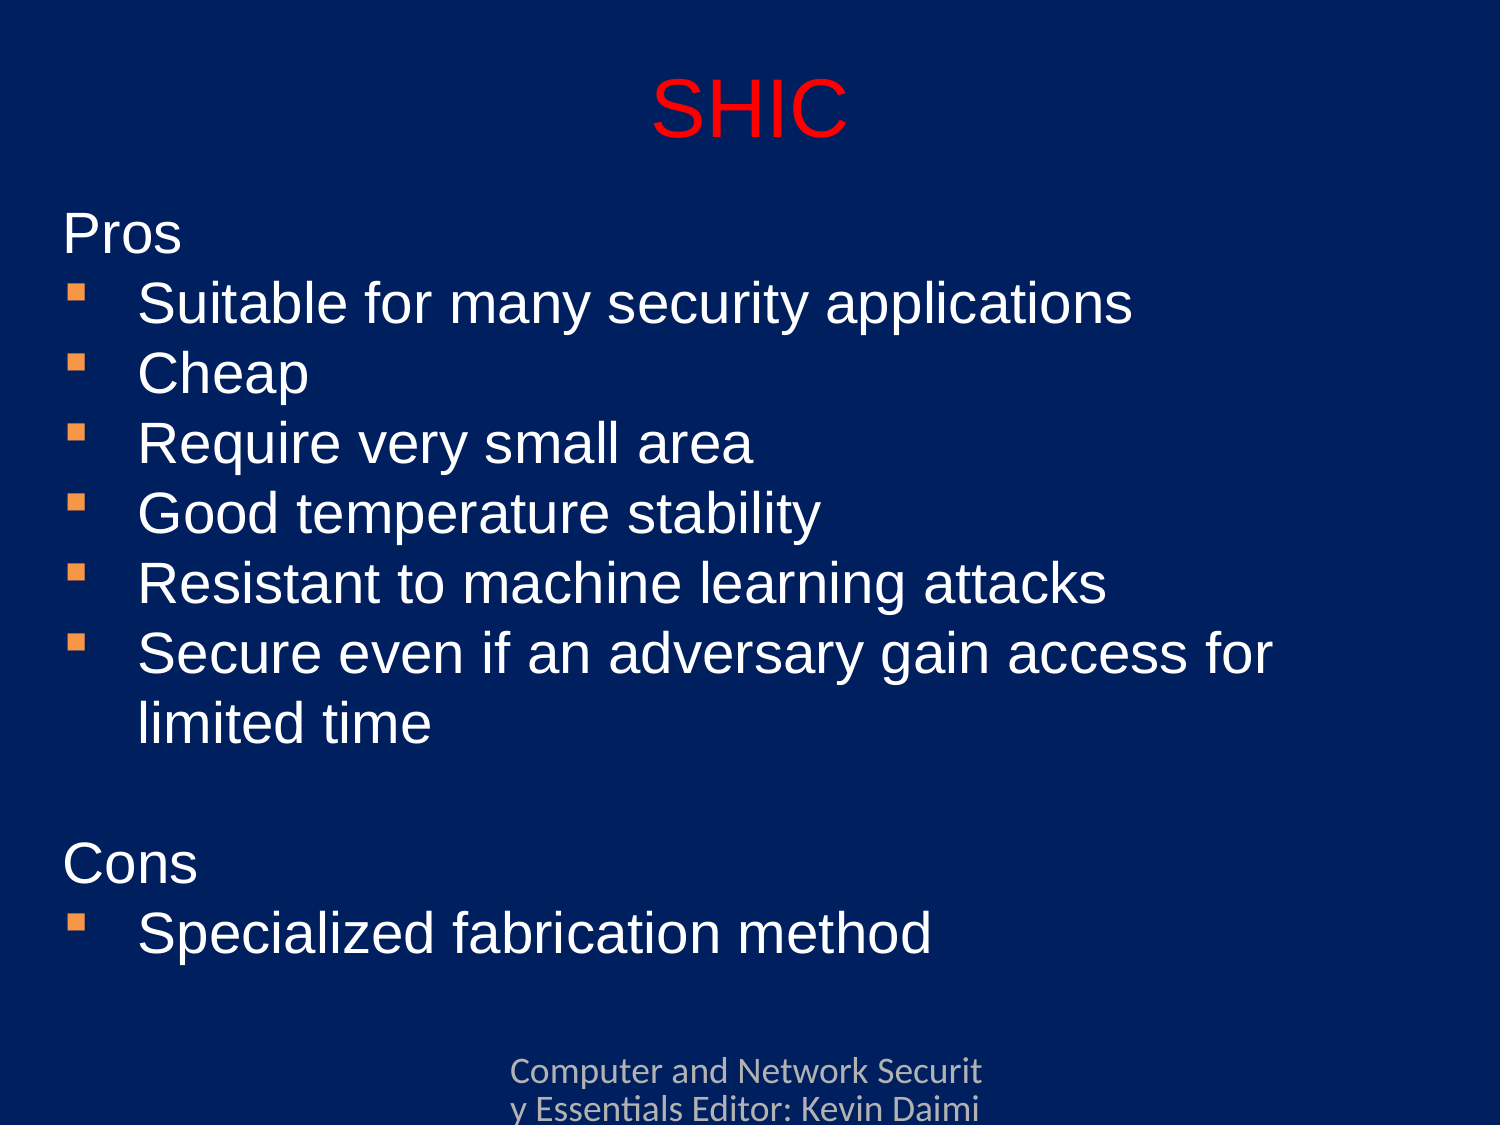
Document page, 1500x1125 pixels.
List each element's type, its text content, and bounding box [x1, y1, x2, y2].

footer Computer and Network Security Essentials Editor: Kevin Daimi Associate Editors: Guillermo Francia, Levent Ertaul, Luis H. Encinas, Eman El-Sheikh Published by Springer [510, 1046, 990, 1103]
list Pros Suitable for many security applications Cheap Require very small area Good temperature stability Resistant to machine learning attacks Secure even if an adversary gain access for limited time Cons Specialized fabrication method [62, 195, 1437, 1044]
title SHIC [44, 53, 1456, 155]
